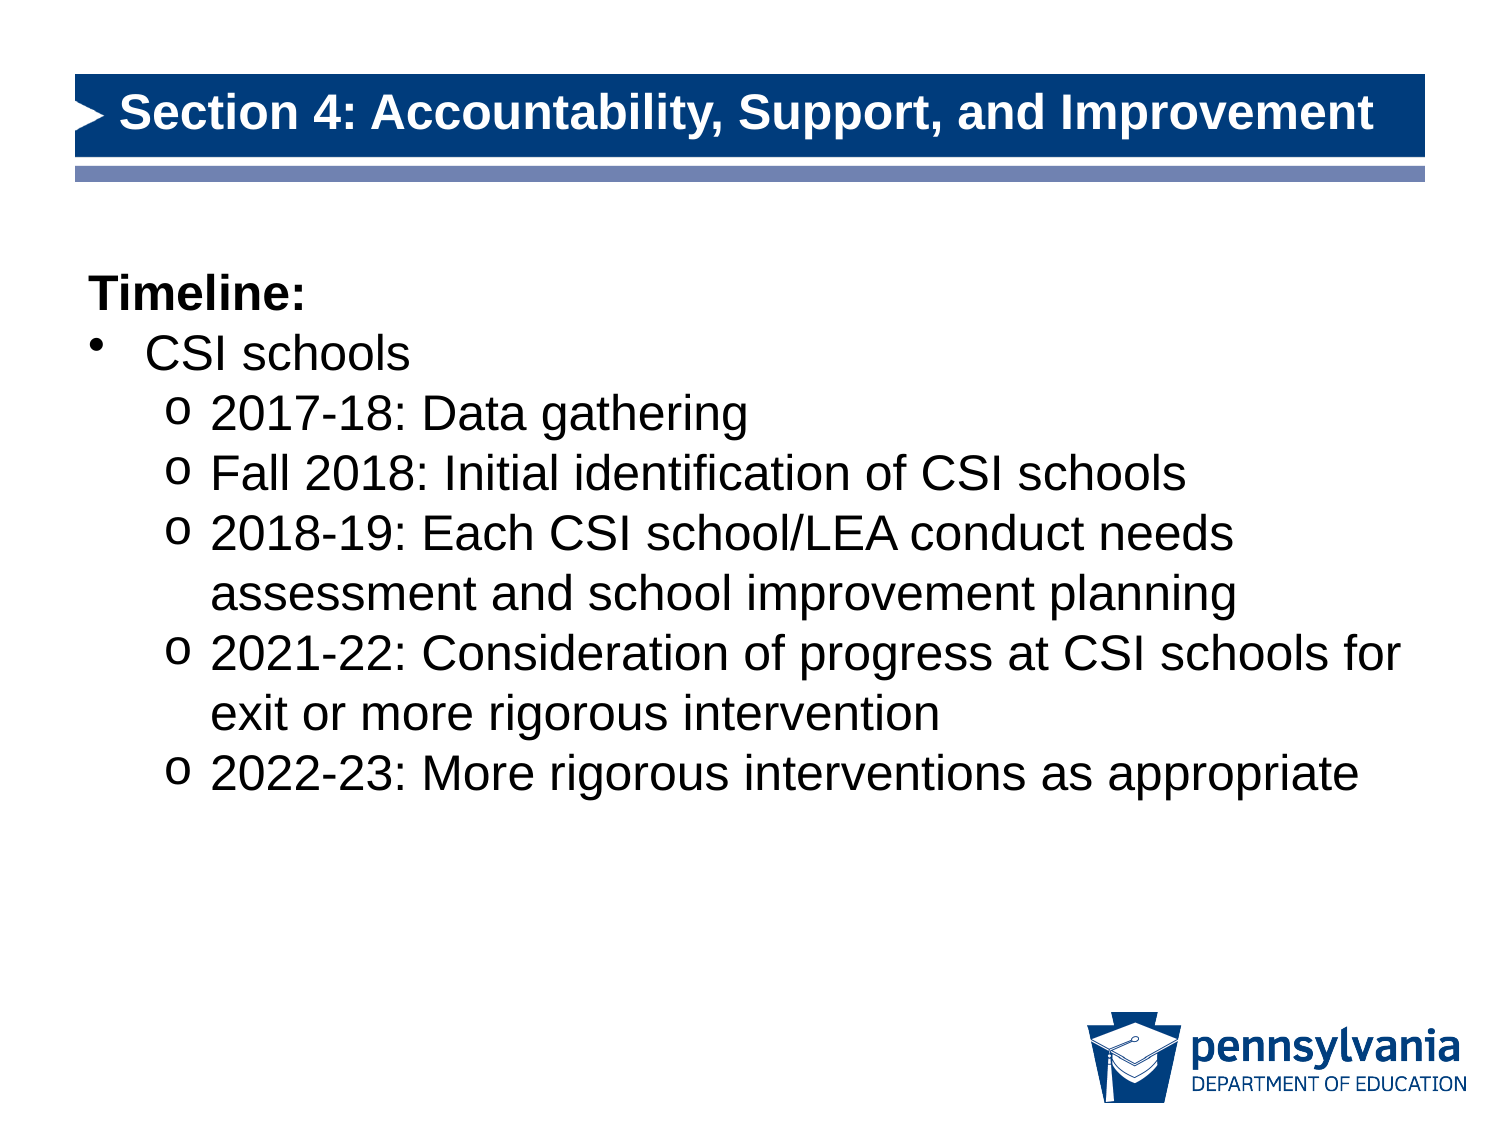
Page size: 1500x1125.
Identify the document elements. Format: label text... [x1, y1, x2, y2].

list Timeline: CSI schools 2017-18: Data gathering Fall 2018: Initial identification of CSI schools 2018-19: Each CSI school/LEA conduct needs assessment and school improvement planning 2021-22: Consideration of progress at CSI schools for exit or more rigorous intervention 2022-23: More rigorous interventions as appropriate [73, 253, 1424, 941]
picture [1087, 1012, 1466, 1103]
picture [74, 74, 1426, 182]
